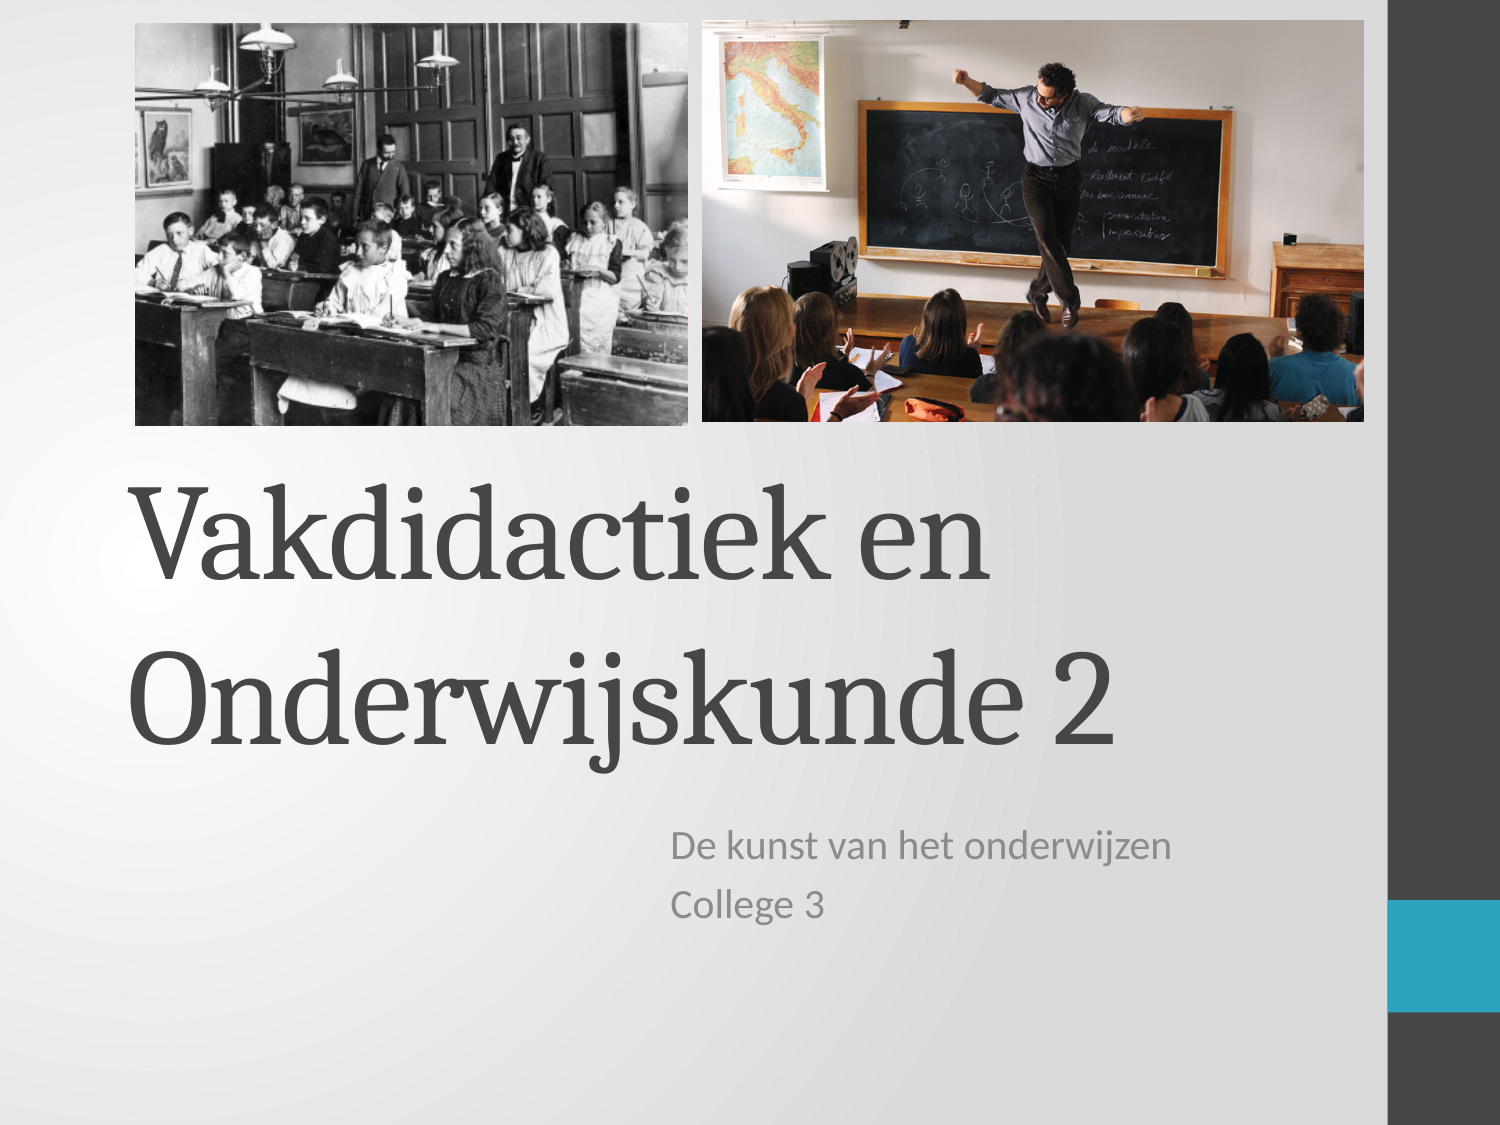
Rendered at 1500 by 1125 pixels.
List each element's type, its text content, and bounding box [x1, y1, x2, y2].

title Vakdidactiek en Onderwijskunde 2 [112, 538, 1388, 780]
subtitle De kunst van het onderwijzen College 3 [655, 810, 1500, 1098]
picture [135, 23, 689, 427]
picture [702, 19, 1365, 423]
